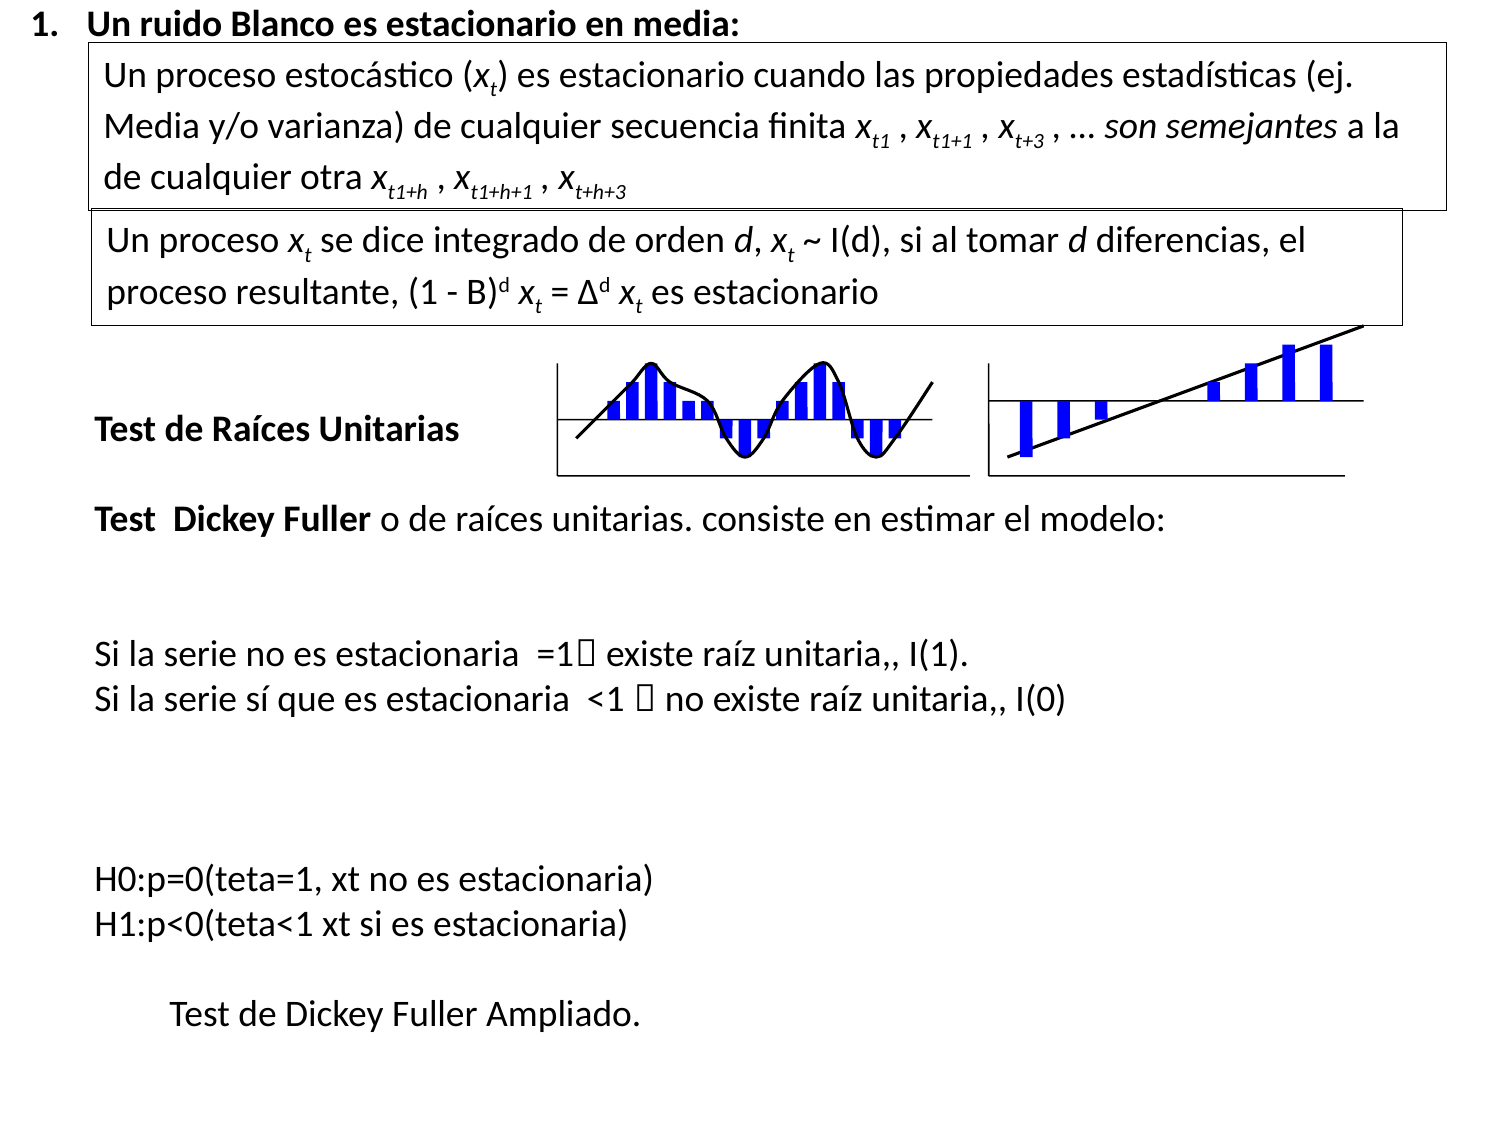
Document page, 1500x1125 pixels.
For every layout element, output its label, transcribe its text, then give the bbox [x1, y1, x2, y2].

text_box Un proceso estocástico (xt) es estacionario cuando las propiedades estadísticas (ej. Media y/o varianza) de cualquier secuencia finita xt1 , xt1+1 , xt+3 , … son semejantes a la de cualquier otra xt1+h , xt1+h+1 , xt+h+3 [88, 42, 1447, 211]
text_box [557, 325, 1364, 477]
text_box Un ruido Blanco es estacionario en media: [15, 0, 757, 52]
text_box Un proceso xt se dice integrado de orden d, xt ~ I(d), si al tomar d diferencias, el proceso resultante, (1 - B)d xt = Δd xt es estacionario [91, 208, 1403, 326]
